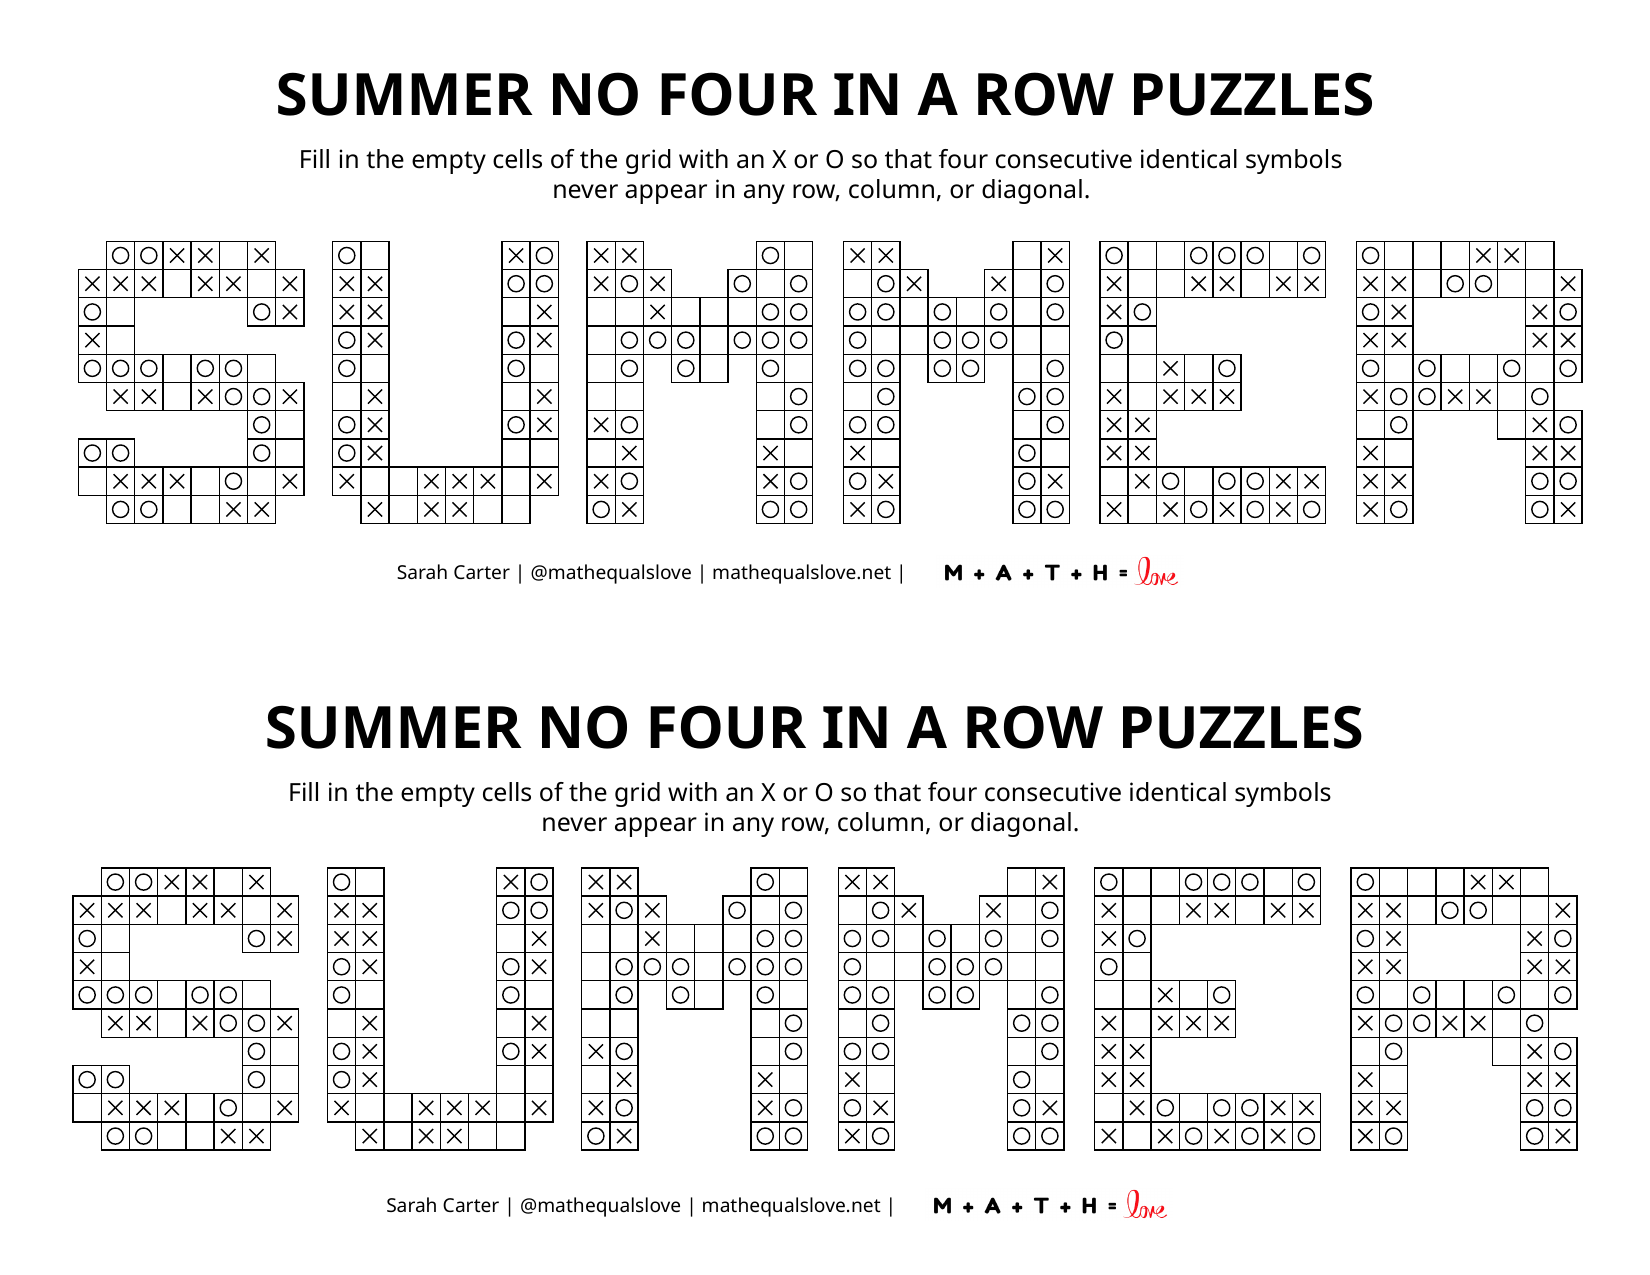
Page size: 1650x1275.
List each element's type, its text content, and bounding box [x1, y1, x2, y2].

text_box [71, 865, 1579, 1152]
text_box [508, 416, 525, 433]
text_box [1553, 438, 1583, 467]
text_box [112, 247, 129, 264]
text_box [621, 275, 638, 292]
text_box [1297, 467, 1326, 495]
text_box [1212, 269, 1241, 298]
text_box [1269, 495, 1297, 524]
text_box [1447, 275, 1464, 292]
picture [935, 554, 1184, 589]
text_box [593, 501, 610, 518]
text_box [790, 303, 807, 321]
text_box [1012, 382, 1041, 410]
text_box [162, 241, 191, 269]
text_box [1525, 354, 1553, 382]
text_box [501, 269, 530, 297]
text_box [699, 297, 728, 325]
text_box [587, 467, 615, 495]
text_box [1106, 332, 1123, 349]
text_box [219, 241, 247, 269]
text_box [842, 239, 1071, 525]
text_box [191, 495, 219, 524]
text_box [106, 325, 135, 354]
text_box [621, 416, 638, 433]
text_box [1128, 438, 1157, 467]
text_box [1128, 410, 1157, 438]
text_box [530, 354, 559, 382]
text_box [76, 239, 306, 525]
text_box [587, 325, 615, 354]
text_box [899, 297, 928, 325]
text_box [1212, 382, 1242, 411]
text_box [784, 354, 813, 382]
text_box [1247, 473, 1264, 490]
text_box [1128, 325, 1157, 354]
text_box [1503, 360, 1520, 377]
text_box [1018, 388, 1036, 405]
text_box [253, 444, 270, 462]
text_box [162, 269, 191, 298]
text_box [1497, 241, 1525, 269]
text_box [1041, 495, 1070, 524]
text_box [473, 495, 501, 524]
text_box [501, 438, 530, 467]
text_box [536, 247, 553, 264]
text_box Sarah Carter | @mathequalslove | mathequalslove.net | [371, 1186, 1206, 1225]
text_box [106, 382, 134, 411]
text_box [501, 495, 531, 524]
text_box [849, 332, 866, 349]
text_box [191, 382, 219, 411]
text_box [1362, 247, 1379, 264]
text_box [1041, 467, 1070, 495]
text_box [790, 473, 807, 490]
text_box SUMMER NO FOUR IN A ROW PUZZLES [66, 683, 1563, 768]
text_box [1355, 239, 1584, 525]
text_box [762, 332, 779, 349]
text_box [389, 495, 417, 524]
text_box [1099, 438, 1128, 467]
text_box [508, 275, 525, 292]
text_box [162, 382, 191, 411]
text_box [162, 354, 191, 382]
text_box [1012, 325, 1041, 354]
text_box [1128, 354, 1156, 382]
text_box [843, 241, 871, 269]
text_box [1047, 275, 1064, 292]
text_box [1047, 388, 1064, 405]
text_box [790, 332, 807, 349]
text_box [1356, 467, 1384, 495]
text_box [1384, 297, 1413, 325]
text_box [1475, 275, 1492, 292]
text_box [677, 332, 694, 349]
text_box [501, 354, 530, 382]
text_box [843, 410, 871, 438]
text_box [1018, 501, 1036, 518]
text_box [1390, 501, 1407, 518]
text_box [843, 325, 871, 354]
text_box [1497, 269, 1525, 298]
text_box [615, 382, 644, 410]
text_box [1041, 325, 1070, 354]
text_box [417, 467, 445, 495]
text_box [1531, 388, 1548, 405]
text_box [1184, 269, 1212, 298]
text_box [984, 297, 1012, 325]
text_box [1128, 297, 1157, 325]
text_box [871, 495, 900, 524]
text_box [1047, 360, 1064, 377]
text_box [843, 467, 871, 495]
text_box [1525, 410, 1553, 438]
text_box [530, 325, 559, 354]
text_box [530, 410, 559, 438]
text_box [871, 325, 899, 354]
text_box [762, 303, 779, 321]
text_box [530, 269, 559, 297]
text_box [332, 269, 360, 297]
text_box [871, 382, 900, 410]
text_box [643, 297, 671, 325]
text_box [871, 241, 900, 269]
text_box [338, 416, 355, 433]
text_box [1047, 303, 1064, 321]
text_box [1106, 247, 1123, 264]
text_box [671, 354, 699, 383]
text_box [360, 438, 390, 467]
text_box [1156, 354, 1184, 382]
text_box [134, 354, 162, 382]
text_box [106, 495, 134, 524]
text_box [784, 410, 813, 438]
text_box [677, 360, 694, 377]
text_box [756, 241, 784, 269]
text_box [615, 410, 644, 438]
text_box [1241, 269, 1269, 298]
text_box [1018, 473, 1036, 490]
text_box [784, 467, 813, 495]
text_box [621, 473, 638, 490]
text_box [728, 297, 756, 325]
text_box [1384, 241, 1412, 269]
text_box [615, 467, 644, 495]
text_box [140, 360, 157, 377]
text_box [1525, 382, 1554, 410]
text_box [162, 467, 191, 495]
text_box [649, 332, 666, 349]
text_box [78, 467, 106, 496]
text_box [615, 241, 644, 269]
text_box [134, 269, 162, 298]
text_box [1099, 297, 1128, 325]
text_box [1156, 495, 1184, 524]
text_box [643, 325, 671, 355]
text_box [1012, 297, 1041, 325]
text_box [112, 444, 129, 462]
text_box [360, 241, 390, 269]
text_box [1156, 269, 1184, 298]
text_box [1441, 241, 1469, 269]
text_box [843, 382, 871, 410]
text_box [843, 354, 871, 382]
text_box [962, 332, 979, 349]
text_box [1012, 241, 1041, 269]
text_box [756, 269, 784, 297]
text_box [134, 382, 162, 411]
text_box [1525, 241, 1554, 269]
text_box [1303, 501, 1320, 518]
text_box [790, 388, 807, 405]
text_box [473, 467, 501, 495]
text_box [1553, 297, 1583, 325]
text_box [530, 438, 559, 467]
text_box [1412, 269, 1441, 298]
text_box [1356, 297, 1384, 325]
text_box [191, 467, 219, 495]
text_box [1128, 495, 1156, 524]
text_box [587, 495, 615, 524]
text_box [1469, 354, 1497, 382]
text_box [756, 410, 784, 438]
text_box [1356, 354, 1384, 382]
text_box [1012, 354, 1041, 382]
text_box [360, 297, 390, 325]
text_box [275, 467, 305, 496]
text_box [253, 303, 270, 321]
text_box [1099, 495, 1128, 524]
text_box [1184, 495, 1212, 524]
text_box [84, 360, 101, 377]
text_box [1356, 325, 1384, 354]
text_box [1418, 360, 1436, 377]
text_box [1560, 416, 1577, 433]
text_box [871, 269, 899, 297]
text_box [1525, 495, 1553, 524]
text_box [877, 360, 894, 377]
text_box [1297, 241, 1326, 269]
text_box [1390, 388, 1407, 405]
text_box [106, 467, 134, 495]
text_box [84, 444, 101, 462]
text_box [1156, 241, 1184, 269]
text_box [162, 495, 191, 524]
text_box [587, 438, 615, 467]
text_box [247, 382, 275, 410]
text_box [1418, 388, 1436, 405]
text_box [332, 438, 360, 467]
text_box [699, 354, 729, 383]
text_box [615, 354, 644, 382]
text_box [501, 325, 530, 354]
text_box [530, 297, 559, 325]
text_box [1134, 303, 1151, 321]
text_box [1012, 269, 1041, 297]
text_box [332, 354, 360, 382]
text_box [877, 416, 894, 433]
text_box [984, 269, 1012, 297]
text_box [756, 438, 784, 467]
text_box [1047, 501, 1064, 518]
text_box [1469, 241, 1497, 269]
text_box [1384, 354, 1412, 382]
text_box [501, 241, 530, 269]
text_box [1356, 241, 1384, 269]
text_box [1297, 495, 1326, 524]
text_box [1560, 303, 1577, 321]
text_box [275, 297, 305, 326]
text_box [219, 467, 247, 495]
text_box [338, 332, 355, 349]
text_box [1553, 325, 1583, 354]
text_box [1269, 241, 1297, 269]
text_box [734, 275, 751, 292]
text_box Fill in the empty cells of the grid with an X or O so that four consecutive identical symbols never appear in any row, column, or diagonal. [0, 135, 1650, 211]
text_box [112, 360, 129, 377]
text_box [275, 438, 305, 467]
text_box [1384, 467, 1413, 495]
text_box [1041, 241, 1070, 269]
text_box [445, 467, 473, 495]
text_box [1441, 354, 1469, 382]
text_box [338, 444, 355, 462]
text_box [501, 467, 530, 495]
text_box [1128, 467, 1156, 495]
text_box [1525, 467, 1553, 495]
text_box [1525, 269, 1553, 297]
text_box [78, 325, 106, 354]
text_box [615, 325, 643, 354]
text_box [1531, 473, 1548, 490]
text_box [84, 303, 101, 321]
text_box [1041, 382, 1070, 410]
text_box [134, 495, 162, 524]
text_box [332, 297, 360, 325]
text_box [247, 438, 275, 467]
text_box [501, 297, 530, 325]
text_box [756, 325, 784, 354]
text_box [1384, 269, 1412, 297]
text_box [1099, 467, 1128, 495]
text_box [140, 501, 157, 518]
text_box [332, 382, 360, 410]
text_box [1356, 269, 1384, 297]
text_box [962, 360, 979, 377]
text_box [1212, 354, 1242, 382]
text_box [1012, 438, 1041, 467]
text_box [191, 241, 219, 269]
text_box [956, 297, 984, 325]
text_box [587, 269, 615, 297]
text_box [1128, 382, 1156, 410]
text_box [1184, 354, 1212, 382]
picture [924, 1187, 1173, 1222]
text_box [197, 360, 214, 377]
text_box [1553, 495, 1583, 524]
text_box [1356, 495, 1384, 524]
text_box [360, 325, 390, 354]
text_box [1041, 297, 1070, 325]
text_box [106, 354, 134, 382]
text_box [1128, 241, 1156, 269]
text_box [1099, 241, 1128, 269]
text_box [1553, 410, 1583, 438]
text_box [1098, 239, 1328, 525]
text_box [756, 495, 784, 524]
text_box [530, 467, 559, 496]
text_box [1041, 438, 1070, 467]
text_box [1190, 247, 1207, 264]
text_box [331, 239, 560, 525]
text_box [445, 495, 473, 524]
text_box [1128, 269, 1156, 297]
text_box [1384, 325, 1413, 354]
text_box [1560, 473, 1577, 490]
text_box [106, 269, 134, 297]
text_box [332, 467, 360, 496]
text_box [1218, 473, 1236, 490]
text_box [501, 382, 530, 410]
text_box [1384, 410, 1413, 438]
text_box [956, 354, 985, 383]
text_box [1269, 467, 1297, 495]
text_box [1553, 354, 1583, 383]
text_box [360, 354, 390, 382]
text_box [1190, 501, 1207, 518]
text_box [784, 241, 813, 269]
text_box [784, 382, 813, 410]
text_box [1241, 241, 1269, 269]
text_box [728, 325, 756, 355]
text_box [615, 269, 643, 297]
text_box [501, 410, 530, 438]
text_box [671, 297, 699, 325]
text_box [587, 297, 615, 325]
text_box [247, 354, 276, 382]
text_box [191, 354, 219, 382]
text_box [1469, 382, 1497, 411]
text_box [934, 332, 951, 349]
text_box [849, 416, 866, 433]
text_box [699, 325, 728, 354]
text_box [1012, 410, 1041, 438]
text_box [225, 388, 242, 405]
text_box [247, 269, 275, 297]
text_box [1218, 360, 1236, 377]
text_box [225, 473, 242, 490]
text_box [275, 382, 305, 410]
text_box [1384, 438, 1413, 467]
text_box [790, 501, 807, 518]
text_box [1525, 325, 1553, 354]
text_box [784, 297, 813, 325]
text_box [762, 501, 779, 518]
text_box [1099, 410, 1128, 438]
text_box [1212, 467, 1241, 495]
text_box [191, 269, 219, 298]
text_box [1553, 269, 1583, 297]
text_box [360, 269, 390, 297]
text_box [332, 241, 360, 269]
text_box [615, 438, 644, 467]
text_box [1497, 410, 1525, 439]
text_box [784, 269, 813, 297]
text_box [78, 438, 106, 467]
text_box [756, 382, 784, 410]
text_box [871, 297, 899, 325]
text_box [219, 382, 247, 411]
text_box [1297, 269, 1326, 298]
text_box [247, 241, 276, 269]
text_box [1247, 501, 1264, 518]
text_box [984, 325, 1012, 355]
text_box [790, 416, 807, 433]
text_box [1356, 382, 1384, 410]
text_box [1156, 467, 1184, 495]
text_box [1212, 241, 1241, 269]
text_box [112, 501, 129, 518]
text_box [389, 467, 417, 495]
text_box [247, 495, 276, 524]
text_box [843, 438, 871, 467]
text_box [615, 495, 644, 524]
text_box [899, 325, 928, 355]
text_box [928, 297, 956, 325]
text_box [417, 495, 445, 524]
text_box [587, 241, 615, 269]
text_box [360, 410, 390, 438]
text_box [530, 241, 559, 269]
text_box [871, 467, 900, 495]
text_box [877, 275, 894, 292]
text_box [78, 269, 106, 297]
text_box [1099, 382, 1128, 410]
text_box [1441, 382, 1469, 411]
text_box [877, 303, 894, 321]
text_box [871, 354, 900, 382]
text_box [1247, 247, 1264, 264]
text_box SUMMER NO FOUR IN A ROW PUZZLES [76, 50, 1574, 135]
text_box [621, 360, 638, 377]
text_box [843, 495, 871, 524]
text_box [643, 269, 672, 297]
text_box [275, 410, 305, 438]
text_box [928, 325, 956, 354]
text_box [134, 467, 162, 495]
text_box [1041, 410, 1070, 438]
text_box [843, 297, 871, 325]
text_box [1041, 269, 1070, 297]
text_box [899, 269, 929, 297]
text_box [1156, 382, 1184, 411]
text_box [1497, 354, 1525, 382]
text_box [1303, 247, 1320, 264]
text_box [615, 297, 643, 325]
text_box [247, 410, 275, 438]
text_box [332, 325, 360, 354]
text_box [621, 332, 638, 349]
text_box [1018, 444, 1036, 462]
text_box [1356, 410, 1384, 438]
text_box [508, 332, 525, 349]
text_box [140, 247, 157, 264]
text_box [1525, 438, 1553, 467]
text_box [1184, 382, 1212, 411]
text_box [332, 410, 360, 438]
text_box [849, 360, 866, 377]
text_box [1184, 467, 1212, 495]
text_box [508, 360, 525, 377]
text_box [1553, 467, 1583, 495]
text_box [1099, 325, 1128, 354]
text_box [1241, 467, 1269, 495]
text_box [756, 354, 784, 382]
text_box [587, 382, 615, 410]
text_box [1412, 354, 1441, 382]
text_box [1531, 501, 1548, 518]
text_box [338, 247, 355, 264]
text_box [360, 495, 389, 524]
text_box [219, 354, 247, 382]
text_box [587, 354, 615, 382]
text_box [1218, 247, 1236, 264]
text_box [1184, 241, 1212, 269]
text_box [360, 467, 389, 495]
text_box [219, 495, 247, 524]
text_box [843, 269, 871, 297]
text_box [1469, 269, 1497, 298]
text_box [790, 275, 807, 292]
text_box [762, 247, 779, 264]
text_box [78, 354, 106, 383]
text_box [253, 416, 270, 433]
text_box [1241, 495, 1269, 524]
text_box [784, 325, 813, 354]
text_box [247, 467, 275, 495]
text_box [849, 473, 866, 490]
text_box [756, 297, 784, 325]
text_box [1099, 269, 1128, 297]
text_box [928, 354, 956, 383]
text_box [1497, 382, 1525, 410]
text_box [734, 332, 751, 349]
text_box [1412, 241, 1441, 269]
text_box [1012, 495, 1041, 524]
text_box [871, 410, 900, 438]
text_box [1412, 382, 1441, 411]
text_box [1099, 354, 1128, 382]
text_box [225, 360, 242, 377]
text_box [587, 410, 615, 438]
text_box [536, 275, 553, 292]
text_box [784, 438, 813, 467]
text_box [1047, 416, 1064, 433]
text_box [877, 388, 894, 405]
text_box [1362, 360, 1379, 377]
text_box [762, 360, 779, 377]
text_box [1560, 360, 1577, 377]
text_box [106, 241, 134, 269]
text_box [106, 297, 135, 325]
text_box [671, 325, 699, 354]
text_box [1525, 297, 1553, 325]
text_box [134, 241, 162, 269]
text_box [849, 303, 866, 321]
text_box [1269, 269, 1297, 298]
text_box [728, 269, 756, 297]
text_box [956, 325, 984, 354]
text_box [1162, 473, 1179, 490]
text_box [1212, 495, 1241, 524]
text_box [106, 438, 135, 467]
text_box [1362, 303, 1379, 321]
text_box [1356, 438, 1384, 467]
text_box [275, 269, 305, 297]
text_box [756, 467, 784, 495]
text_box [247, 297, 275, 326]
text_box [1041, 354, 1070, 382]
text_box [1441, 269, 1469, 298]
text_box [871, 438, 900, 467]
text_box [1384, 382, 1412, 410]
text_box [1390, 416, 1407, 433]
text_box [784, 495, 813, 524]
text_box [1012, 467, 1041, 495]
text_box [78, 297, 106, 325]
text_box [877, 501, 894, 518]
text_box [990, 303, 1007, 321]
text_box [934, 303, 951, 321]
text_box [530, 382, 559, 410]
text_box Fill in the empty cells of the grid with an X or O so that four consecutive identical symbols never appear in any row, column, or diagonal. [0, 768, 1640, 844]
text_box [338, 360, 355, 377]
text_box [934, 360, 951, 377]
text_box [1384, 495, 1413, 524]
text_box [990, 332, 1007, 349]
text_box [360, 382, 390, 410]
text_box [219, 269, 247, 298]
text_box [253, 388, 270, 405]
text_box [585, 239, 815, 525]
text_box Sarah Carter | @mathequalslove | mathequalslove.net | [382, 553, 1217, 592]
